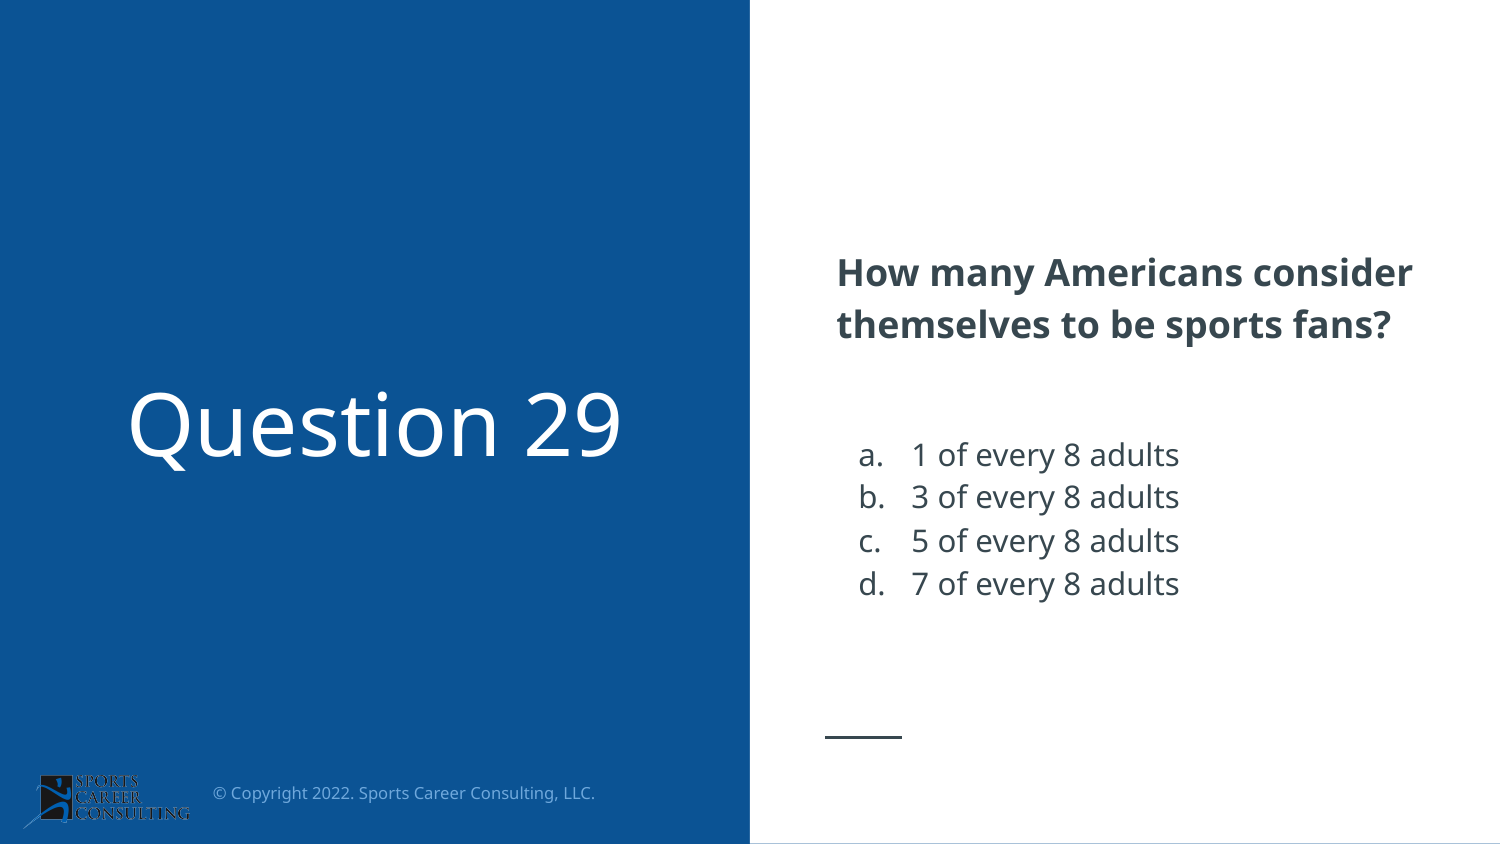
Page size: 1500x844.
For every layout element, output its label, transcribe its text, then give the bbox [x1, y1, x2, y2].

list How many Americans consider themselves to be sports fans? 1 of every 8 adults 3 of every 8 adults 5 of every 8 adults 7 of every 8 adults [821, 118, 1486, 725]
picture [22, 774, 190, 829]
title Question 29 [43, 298, 708, 546]
text_box © Copyright 2022. Sports Career Consulting, LLC. [197, 767, 750, 838]
